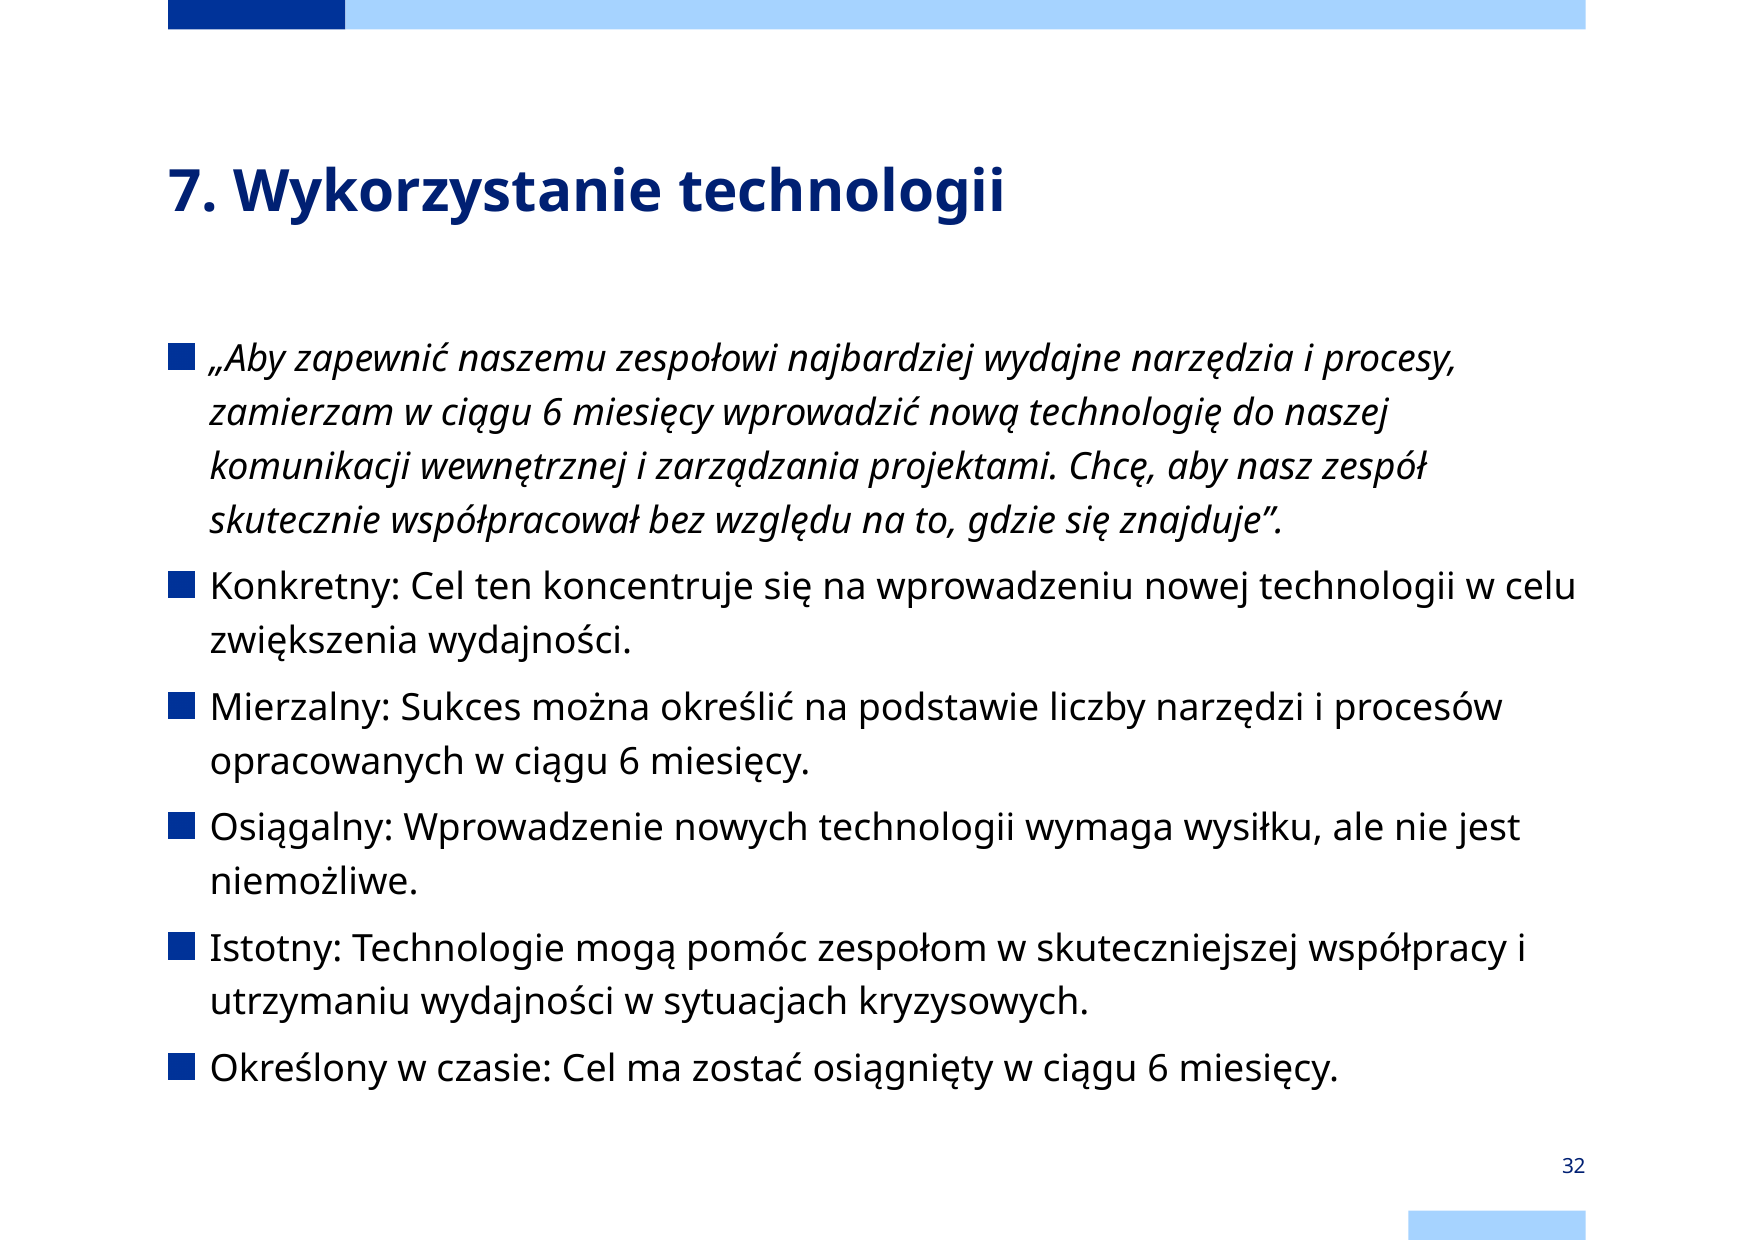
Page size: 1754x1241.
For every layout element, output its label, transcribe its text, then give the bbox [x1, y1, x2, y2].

picture [168, 692, 195, 719]
slide_number 32 [1408, 1151, 1586, 1182]
picture [168, 343, 195, 370]
picture [168, 1053, 195, 1080]
picture [168, 571, 195, 598]
list „Aby zapewnić naszemu zespołowi najbardziej wydajne narzędzia i procesy, zamierzam w ciągu 6 miesięcy wprowadzić nową technologię do naszej komunikacji wewnętrznej i zarządzania projektami. Chcę, aby nasz zespół skutecznie współpracował bez względu na to, gdzie się znajduje”. Konkretny: Cel ten koncentruje się na wprowadzeniu nowej technologii w celu zwiększenia wydajności. Mierzalny: Sukces można określić na podstawie liczby narzędzi i procesów opracowanych w ciągu 6 miesięcy. Osiągalny: Wprowadzenie nowych technologii wymaga wysiłku, ale nie jest niemożliwe. Istotny: Technologie mogą pomóc zespołom w skuteczniejszej współpracy i utrzymaniu wydajności w sytuacjach kryzysowych. Określony w czasie: Cel ma zostać osiągnięty w ciągu 6 miesięcy. [168, 324, 1586, 1093]
picture [168, 932, 195, 960]
picture [168, 812, 195, 839]
title 7. Wykorzystanie technologii [168, 147, 1586, 324]
